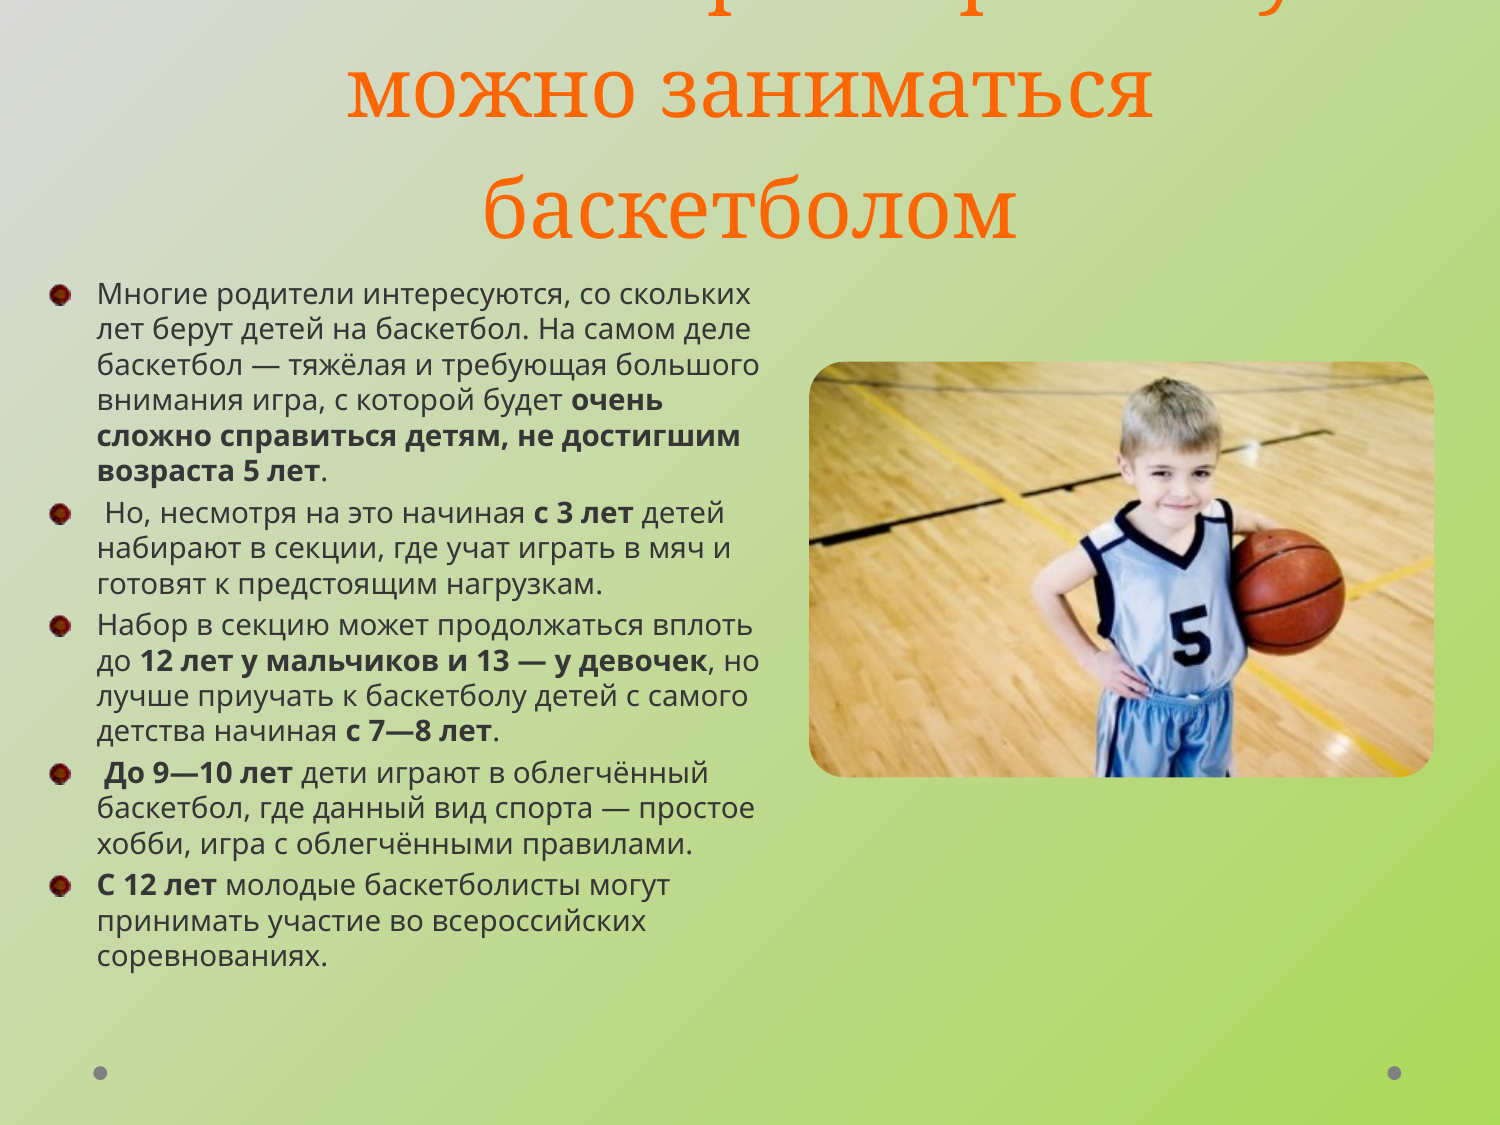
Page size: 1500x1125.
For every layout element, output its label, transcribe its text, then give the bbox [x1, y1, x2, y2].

picture [44, 870, 71, 897]
picture [44, 758, 71, 785]
list Многие родители интересуются, со скольких лет берут детей на баскетбол. На самом деле баскетбол — тяжёлая и требующая большого внимания игра, с которой будет очень сложно справиться детям, не достигшим возраста 5 лет. Но, несмотря на это начиная с 3 лет детей набирают в секции, где учат играть в мяч и готовят к предстоящим нагрузкам. Набор в секцию может продолжаться вплоть до 12 лет у мальчиков и 13 — у девочек, но лучше приучать к баскетболу детей с самого детства начиная с 7—8 лет. До 9—10 лет дети играют в облегчённый баскетбол, где данный вид спорта — простое хобби, игра с облегчёнными правилами. С 12 лет молодые баскетболисты могут принимать участие во всероссийских соревнованиях. [29, 267, 776, 1010]
picture [808, 361, 1435, 778]
picture [44, 498, 71, 525]
title С какого возраста ребенку можно заниматься баскетболом [75, 0, 1425, 263]
picture [44, 279, 71, 306]
picture [44, 610, 71, 637]
